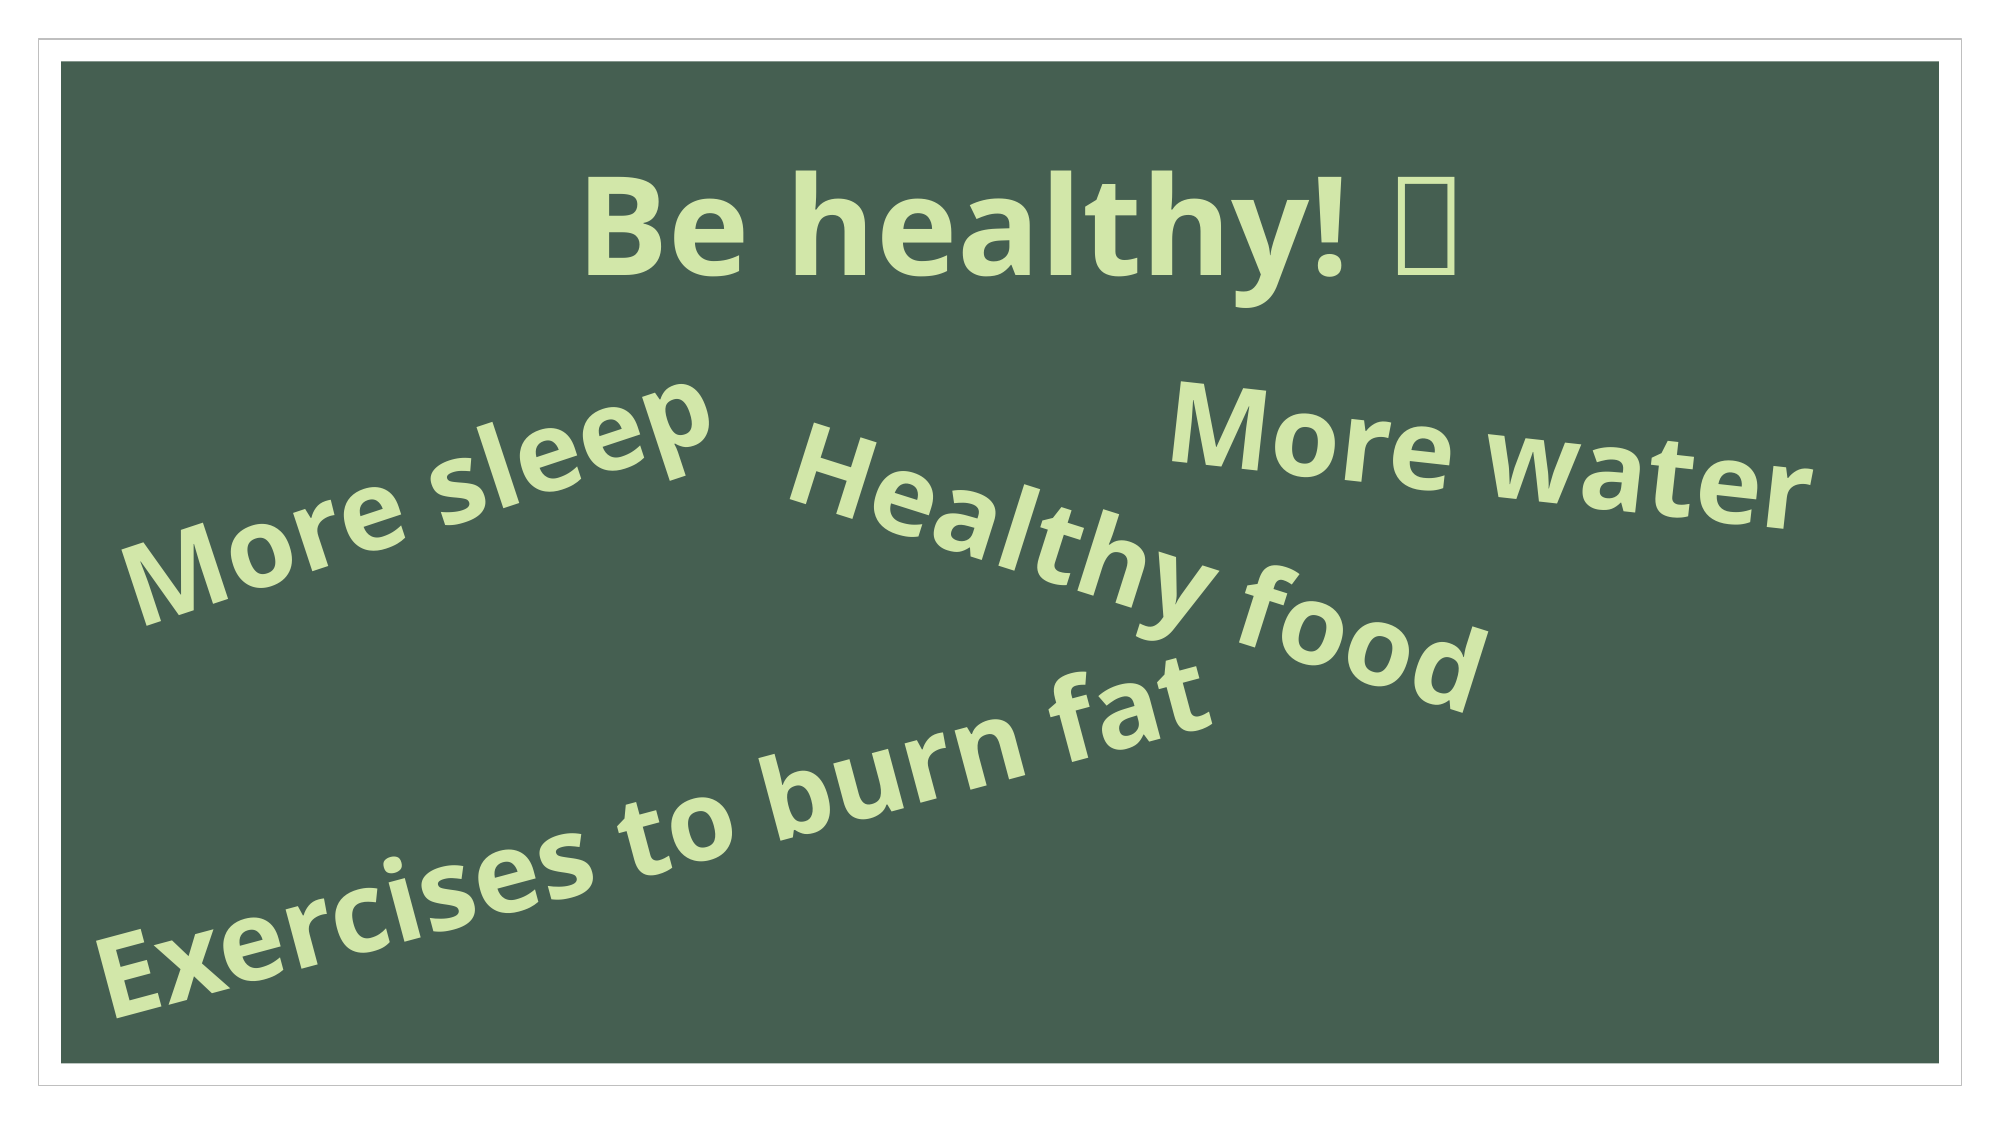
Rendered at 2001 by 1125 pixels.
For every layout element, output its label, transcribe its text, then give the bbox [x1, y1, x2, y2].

text_box More water [1144, 339, 1838, 565]
text_box Be healthy!  [561, 130, 1484, 311]
text_box Exercises to burn fat [61, 602, 1239, 1055]
text_box Healthy food [756, 378, 1522, 751]
text_box More sleep [85, 317, 745, 663]
